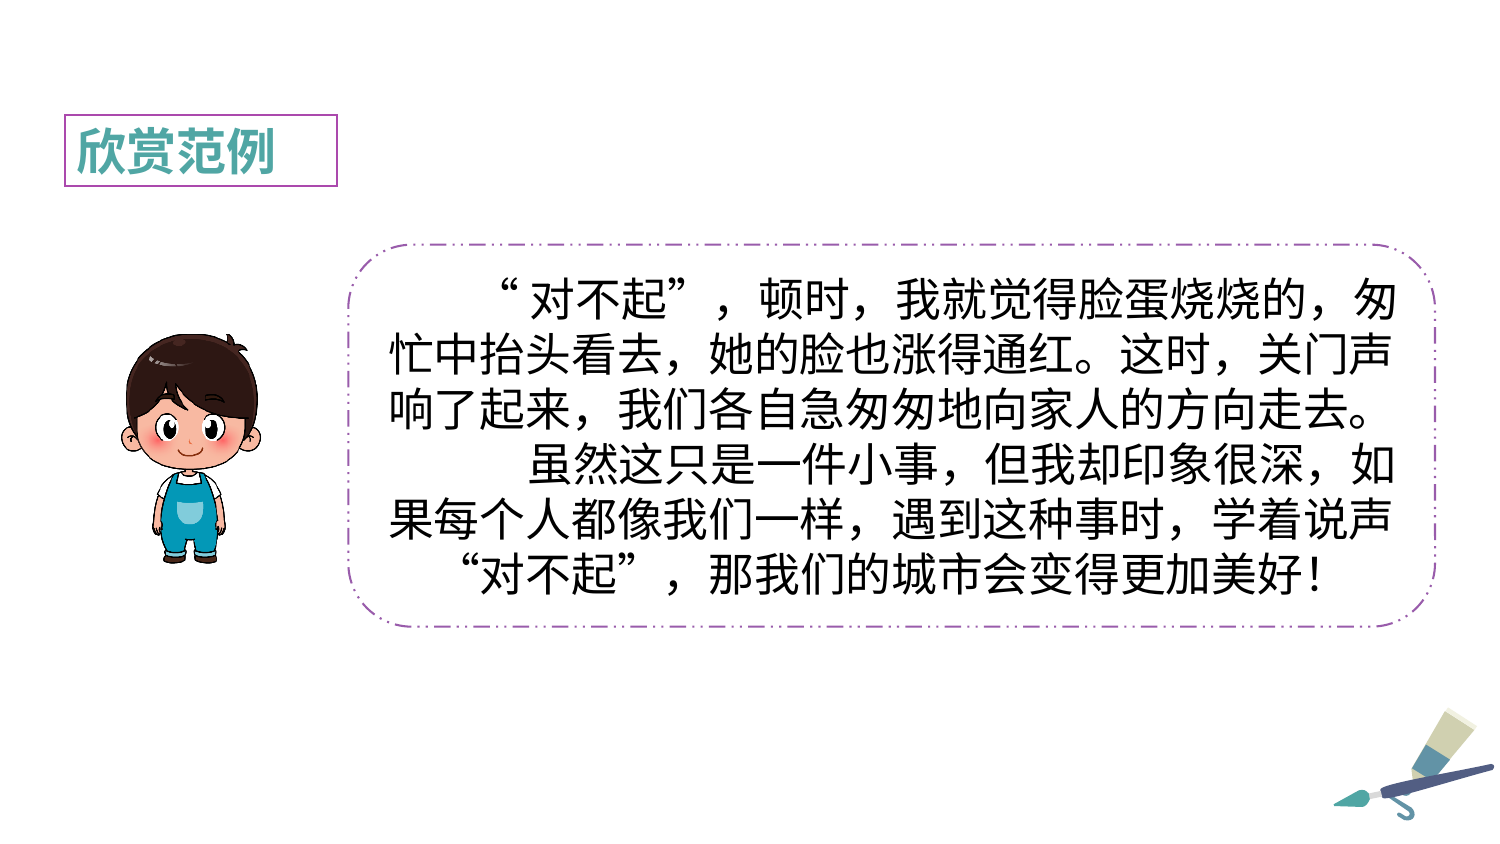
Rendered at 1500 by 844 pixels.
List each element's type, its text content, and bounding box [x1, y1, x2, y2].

text_box 欣赏范例 [64, 114, 338, 187]
text_box “对不起”，顿时，我就觉得脸蛋烧烧的，匆忙中抬头看去，她的脸也涨得通红。这时，关门声响了起来，我们各自急匆匆地向家人的方向走去。 虽然这只是一件小事，但我却印象很深，如果每个人都像我们一样，遇到这种事时，学着说声“对不起”，那我们的城市会变得更加美好！ [347, 243, 1437, 628]
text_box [1358, 708, 1481, 844]
picture [88, 334, 279, 694]
